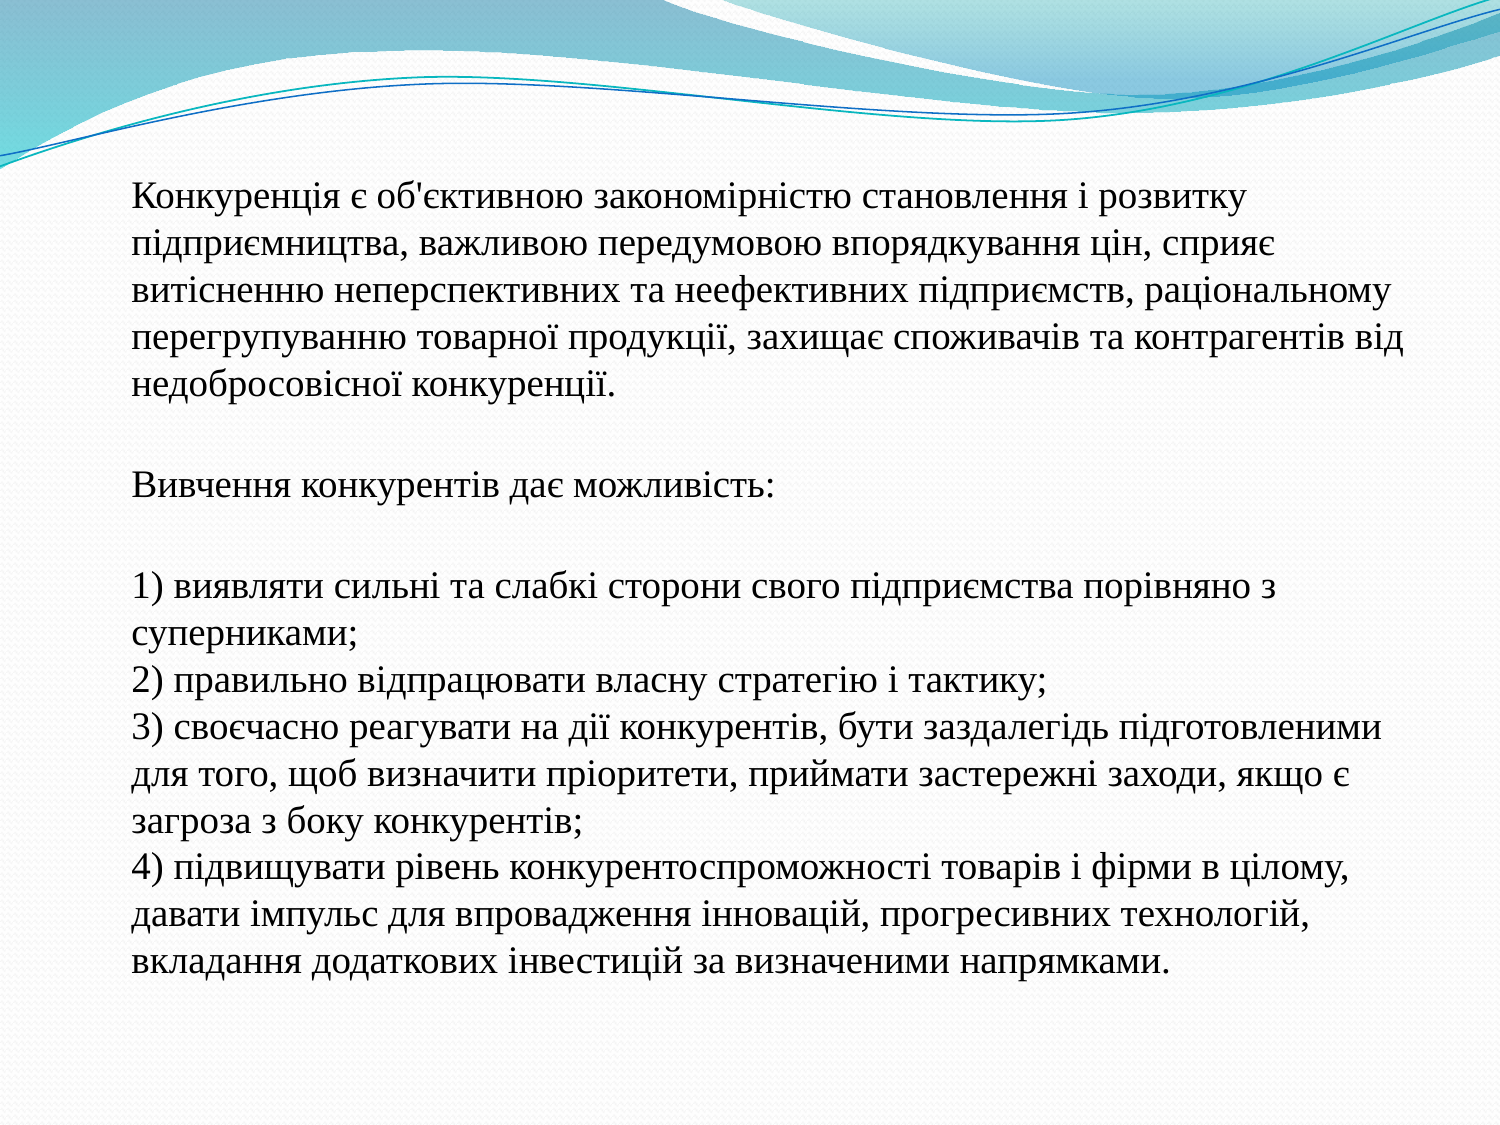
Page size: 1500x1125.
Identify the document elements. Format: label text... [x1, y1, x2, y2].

list Конкуренція є об'єктивною закономірністю становлення і розвитку підприємництва, важливою передумовою впорядкування цін, сприяє витісненню неперспективних та неефективних підприємств, раціональному перегрупуванню товарної продукції, захищає споживачів та контрагентів від недобросовісної конкуренції. Вивчення конкурентів дає можливість: 1) виявляти сильні та слабкі сторони свого підприємства порівняно з суперниками; 2) правильно відпрацювати власну стратегію і тактику; 3) своєчасно реагувати на дії конкурентів, бути заздалегідь підготовленими для того, щоб визначити пріоритети, приймати застережні заходи, якщо є загроза з боку конкурентів; 4) підвищувати рівень конкурентоспроможності товарів і фірми в цілому, давати імпульс для впровадження інновацій, прогресивних технологій, вкладання додаткових інвестицій за визначеними напрямками. [75, 162, 1425, 1038]
